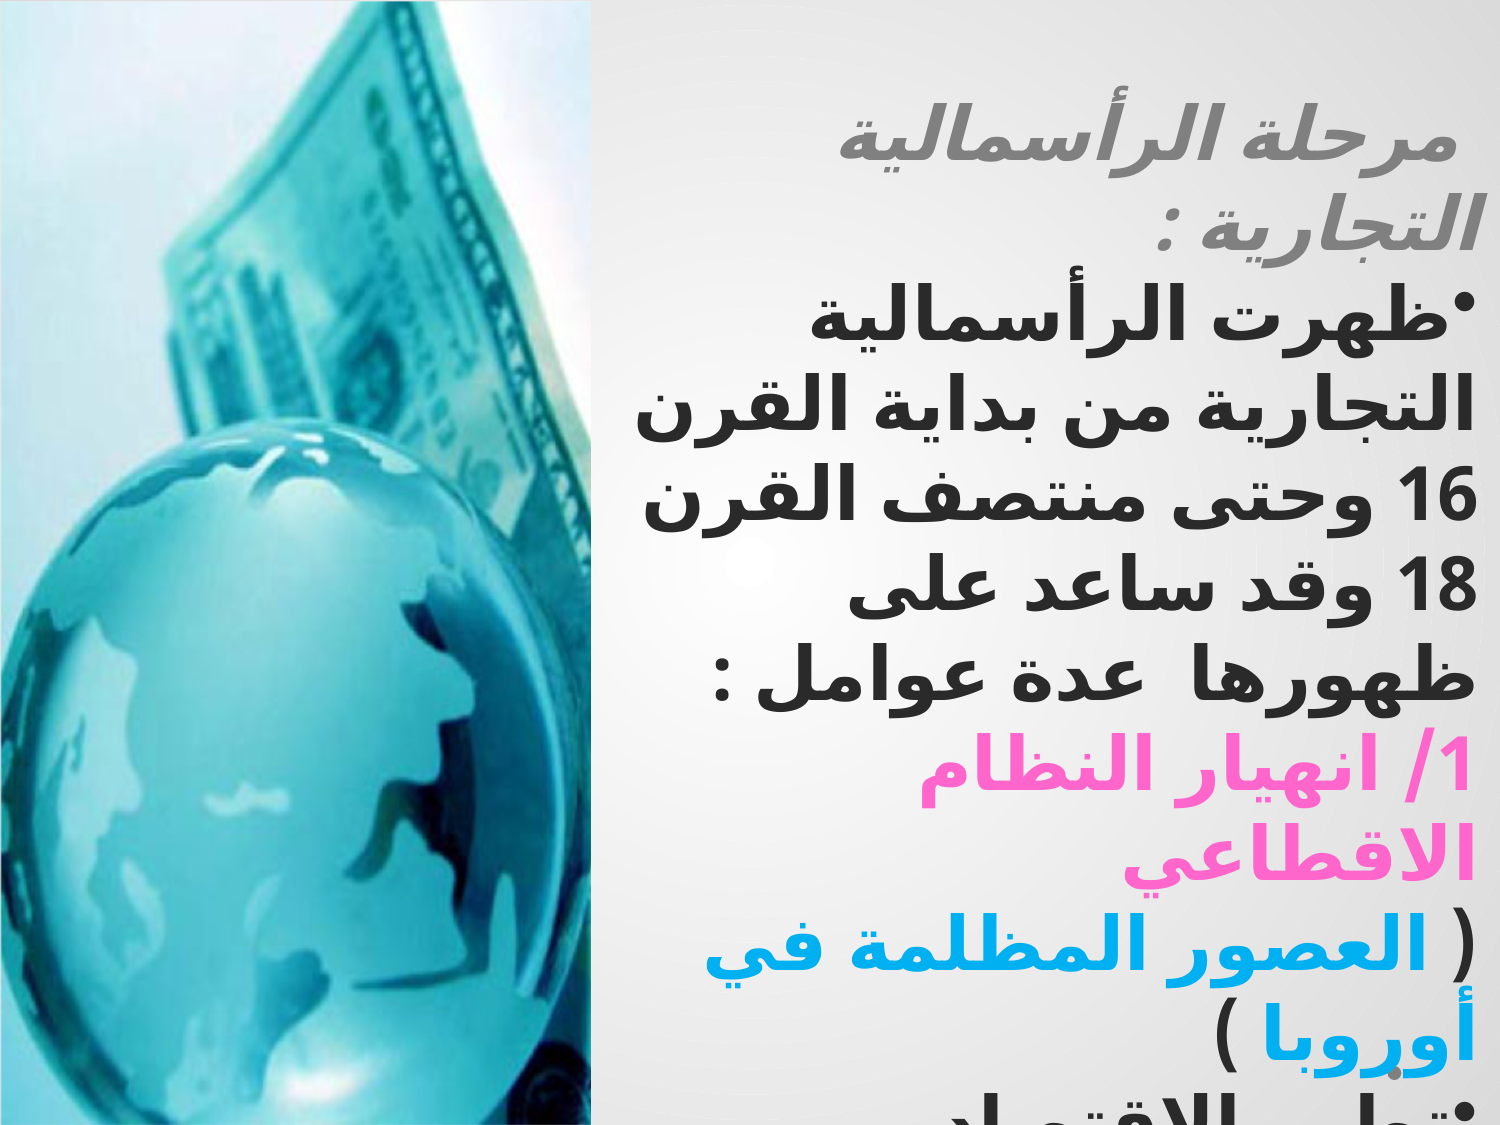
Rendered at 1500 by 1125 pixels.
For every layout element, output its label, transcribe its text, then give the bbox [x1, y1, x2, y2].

text_box مرحلة الرأسمالية التجارية : ظهرت الرأسمالية التجارية من بداية القرن 16 وحتى منتصف القرن 18 وقد ساعد على ظهورها عدة عوامل : 1/ انهيار النظام الاقطاعي ( العصور المظلمة في أوروبا ) تطور الاقتصاد الاوروبي من مرحلة الاقتصاد الاقطاعي إلى الرأسمالي التجاري . [591, 77, 1494, 1125]
picture [0, 2, 858, 1124]
